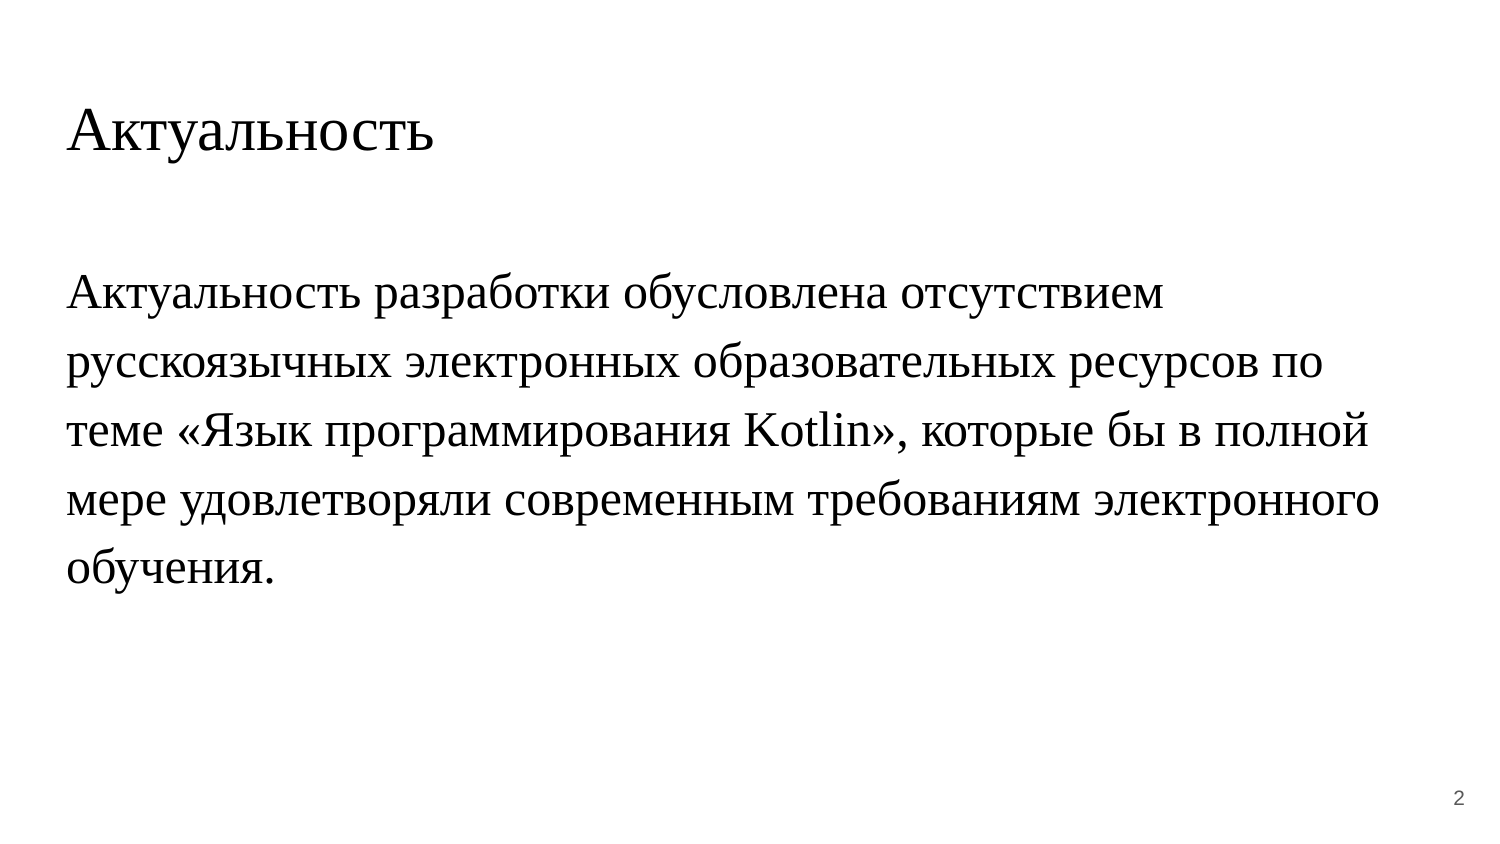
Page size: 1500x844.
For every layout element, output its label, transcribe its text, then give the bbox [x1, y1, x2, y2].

list Актуальность разработки обусловлена отсутствием русскоязычных электронных образовательных ресурсов по теме «Язык программирования Kotlin», которые бы в полной мере удовлетворяли современным требованиям электронного обучения. [51, 234, 1449, 656]
title Актуальность [51, 72, 1449, 167]
slide_number 2 [1389, 764, 1480, 830]
